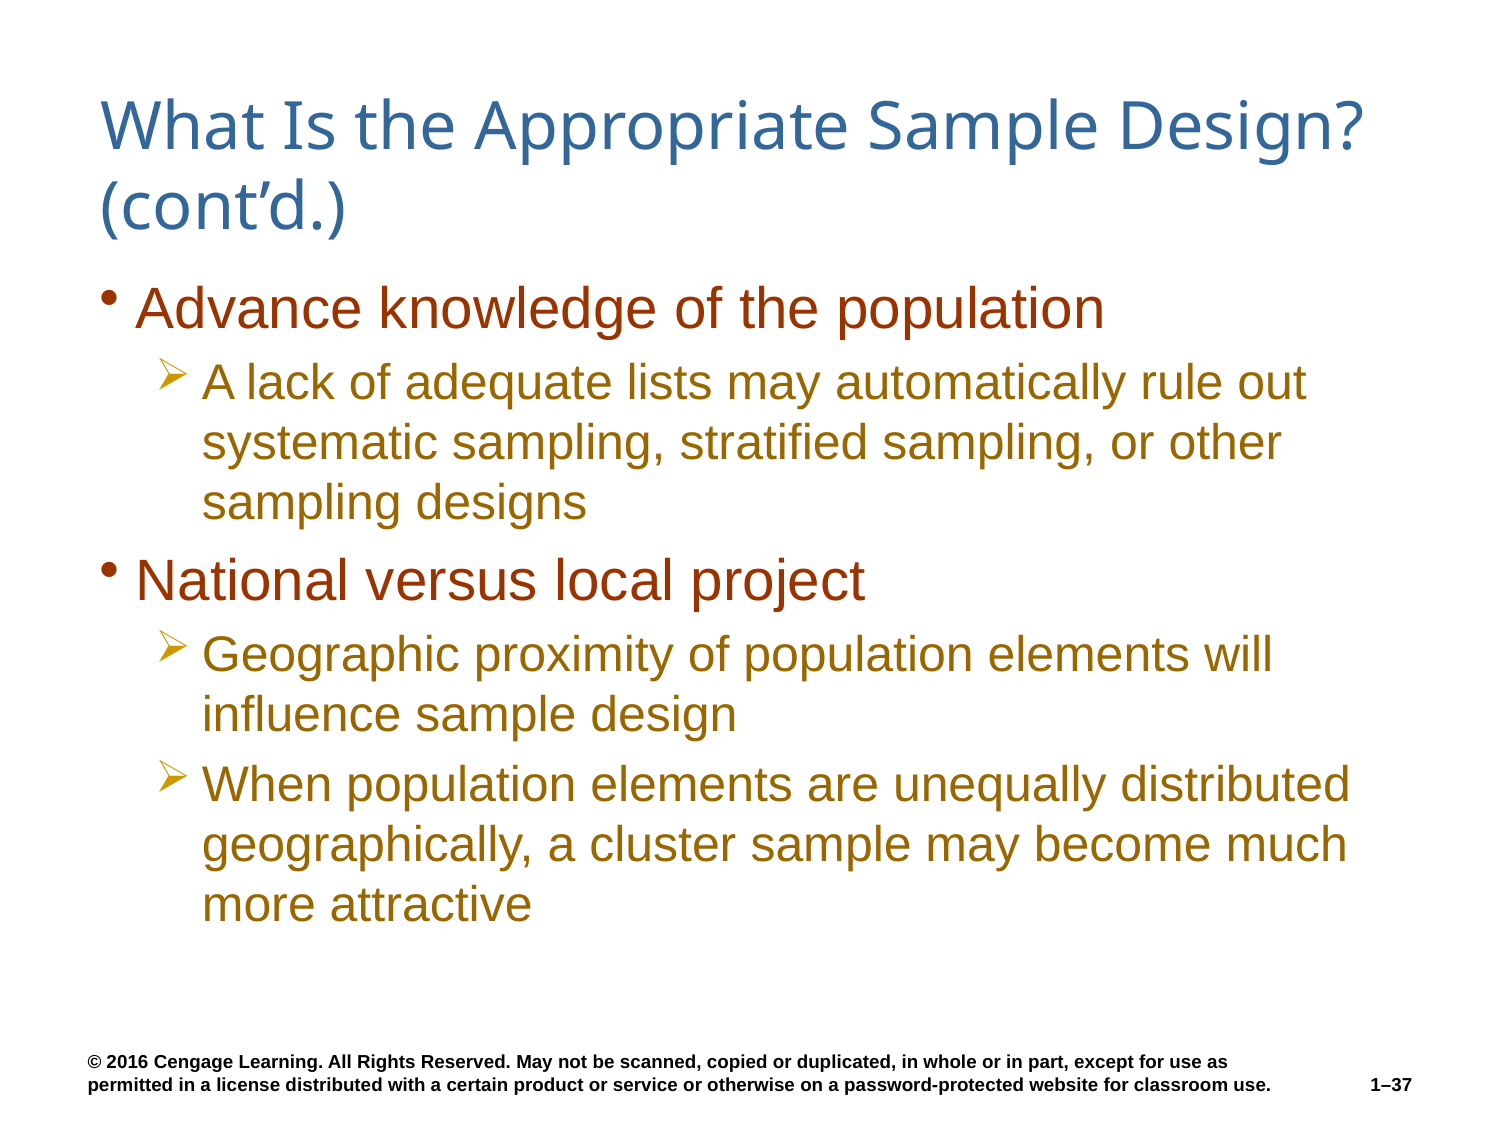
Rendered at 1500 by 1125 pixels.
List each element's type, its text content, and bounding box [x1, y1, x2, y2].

title What Is the Appropriate Sample Design? (cont’d.) [85, 75, 1411, 252]
list Advance knowledge of the population A lack of adequate lists may automatically rule out systematic sampling, stratified sampling, or other sampling designs National versus local project Geographic proximity of population elements will influence sample design When population elements are unequally distributed geographically, a cluster sample may become much more attractive [84, 262, 1414, 1013]
footer © 2016 Cengage Learning. All Rights Reserved. May not be scanned, copied or duplicated, in whole or in part, except for use as permitted in a license distributed with a certain product or service or otherwise on a password-protected website for classroom use. [87, 1057, 1050, 1103]
slide_number 1–37 [1050, 1041, 1413, 1103]
